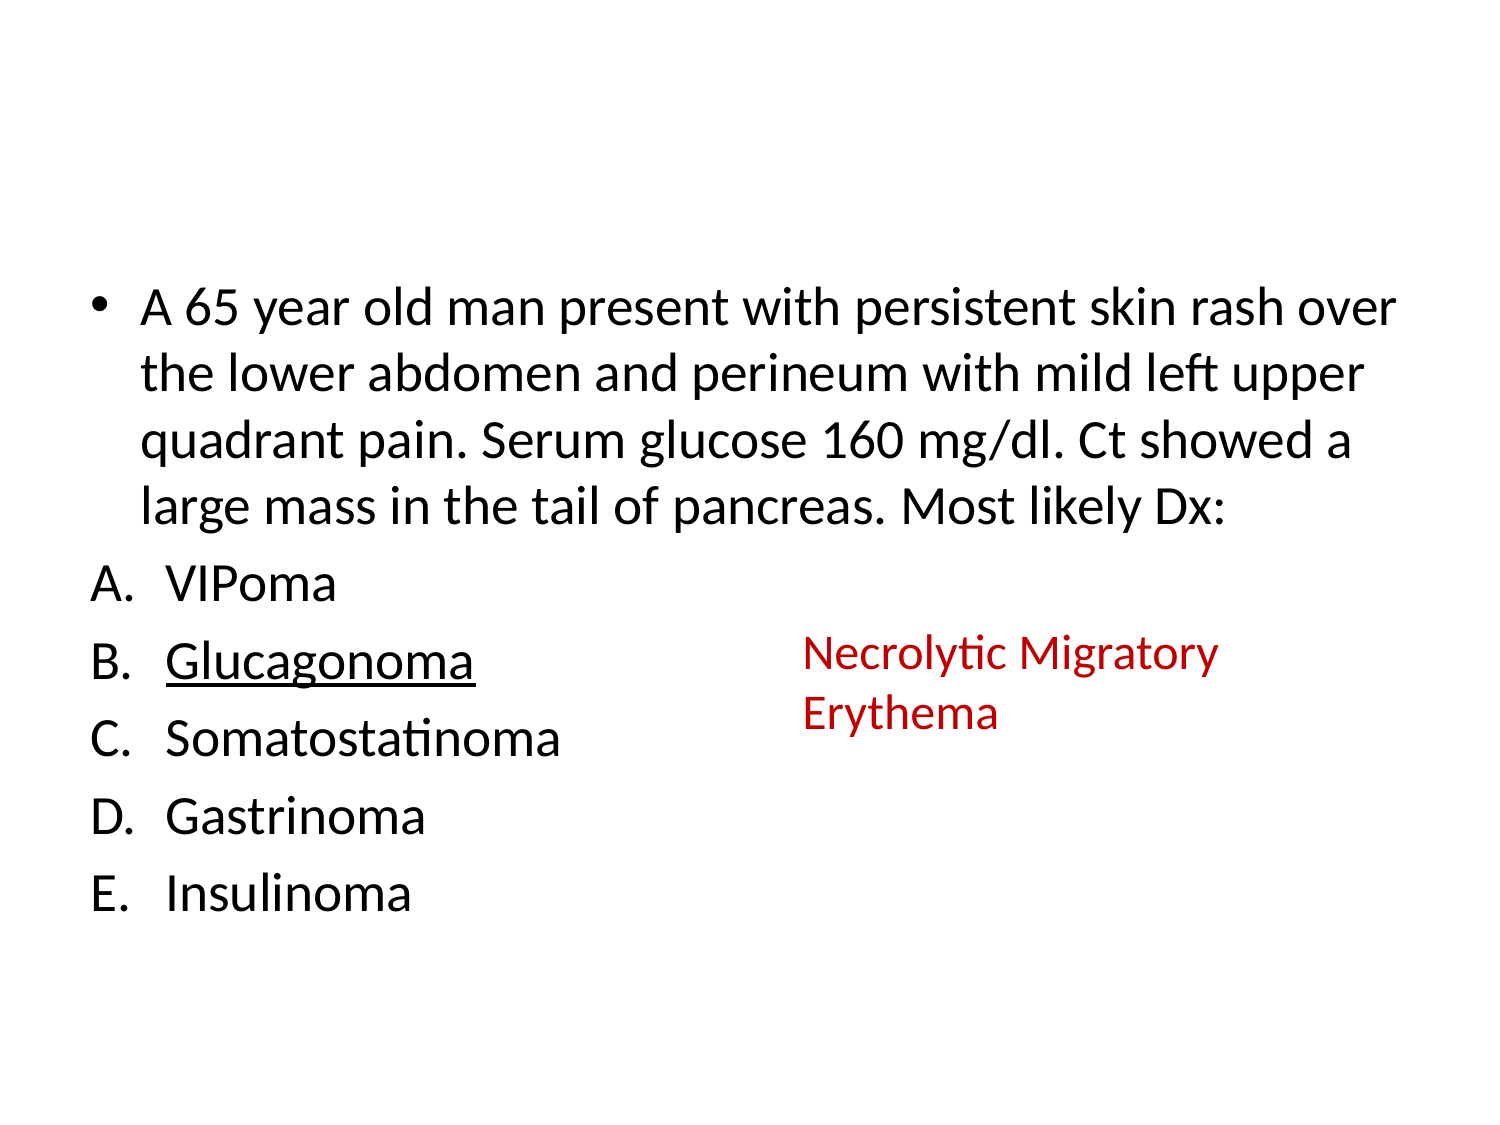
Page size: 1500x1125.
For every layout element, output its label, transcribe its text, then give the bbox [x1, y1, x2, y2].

list A 65 year old man present with persistent skin rash over the lower abdomen and perineum with mild left upper quadrant pain. Serum glucose 160 mg/dl. Ct showed a large mass in the tail of pancreas. Most likely Dx: VIPoma Glucagonoma Somatostatinoma Gastrinoma Insulinoma [75, 262, 1425, 1005]
text_box Necrolytic Migratory Erythema [787, 612, 1263, 748]
